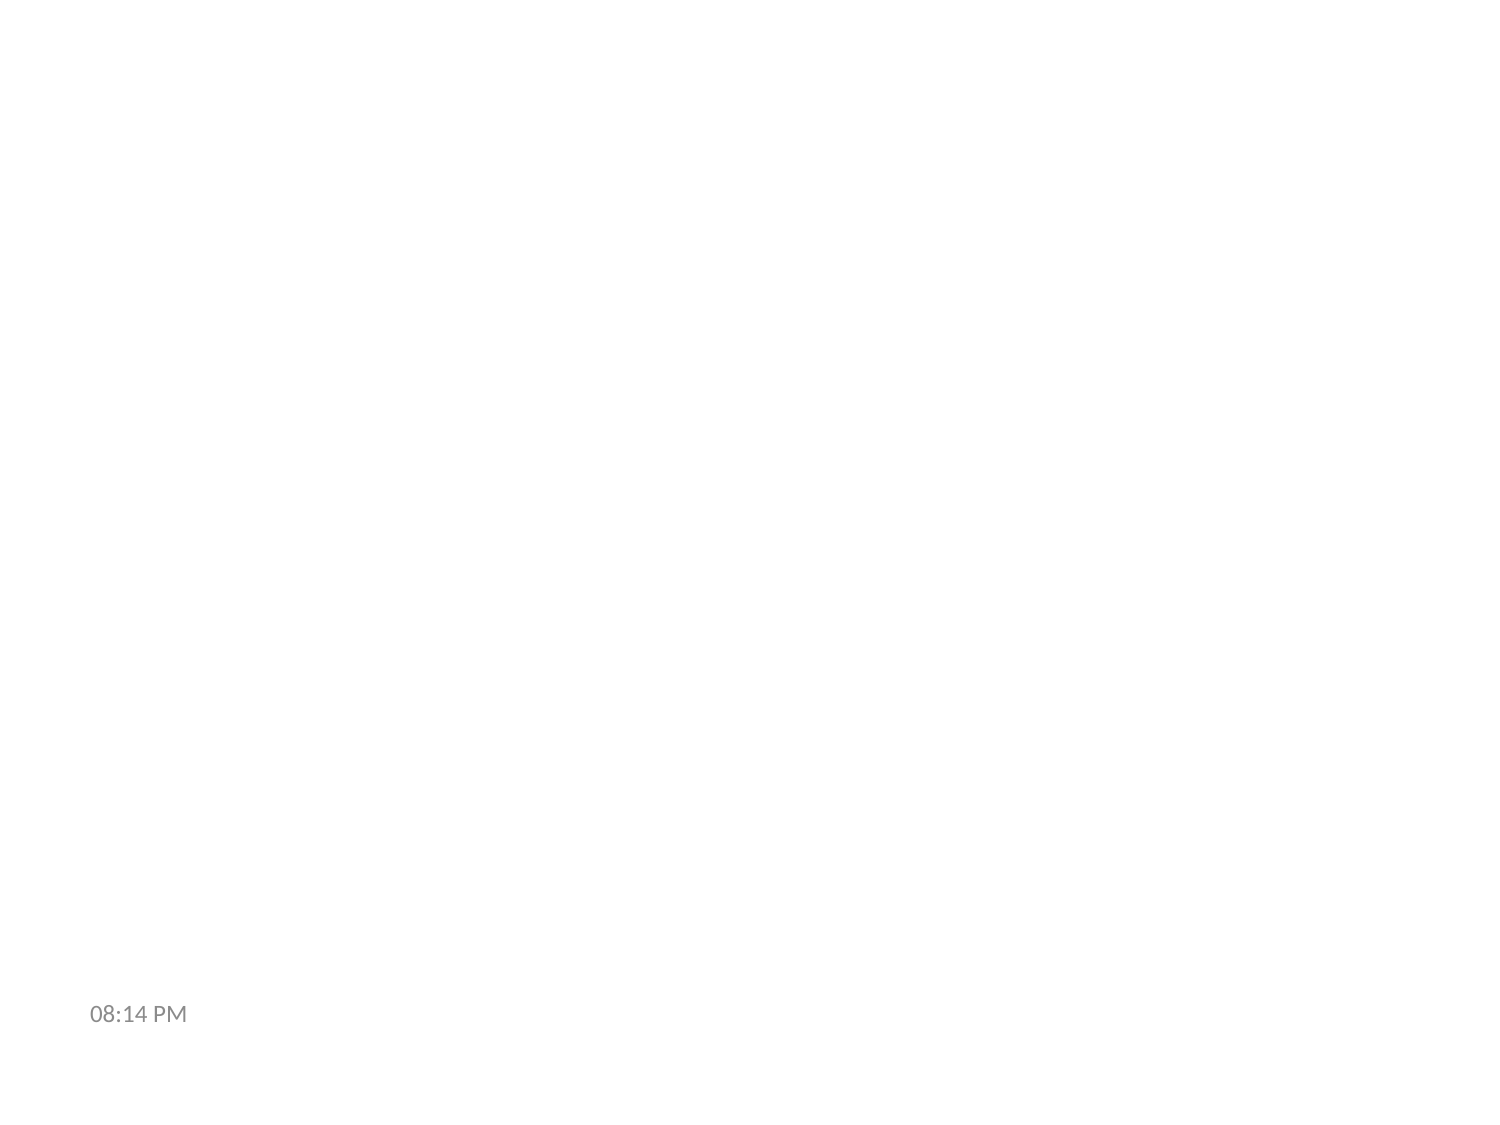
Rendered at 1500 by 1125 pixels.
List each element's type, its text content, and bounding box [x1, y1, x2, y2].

text_box 3:35 PM [75, 982, 425, 1043]
